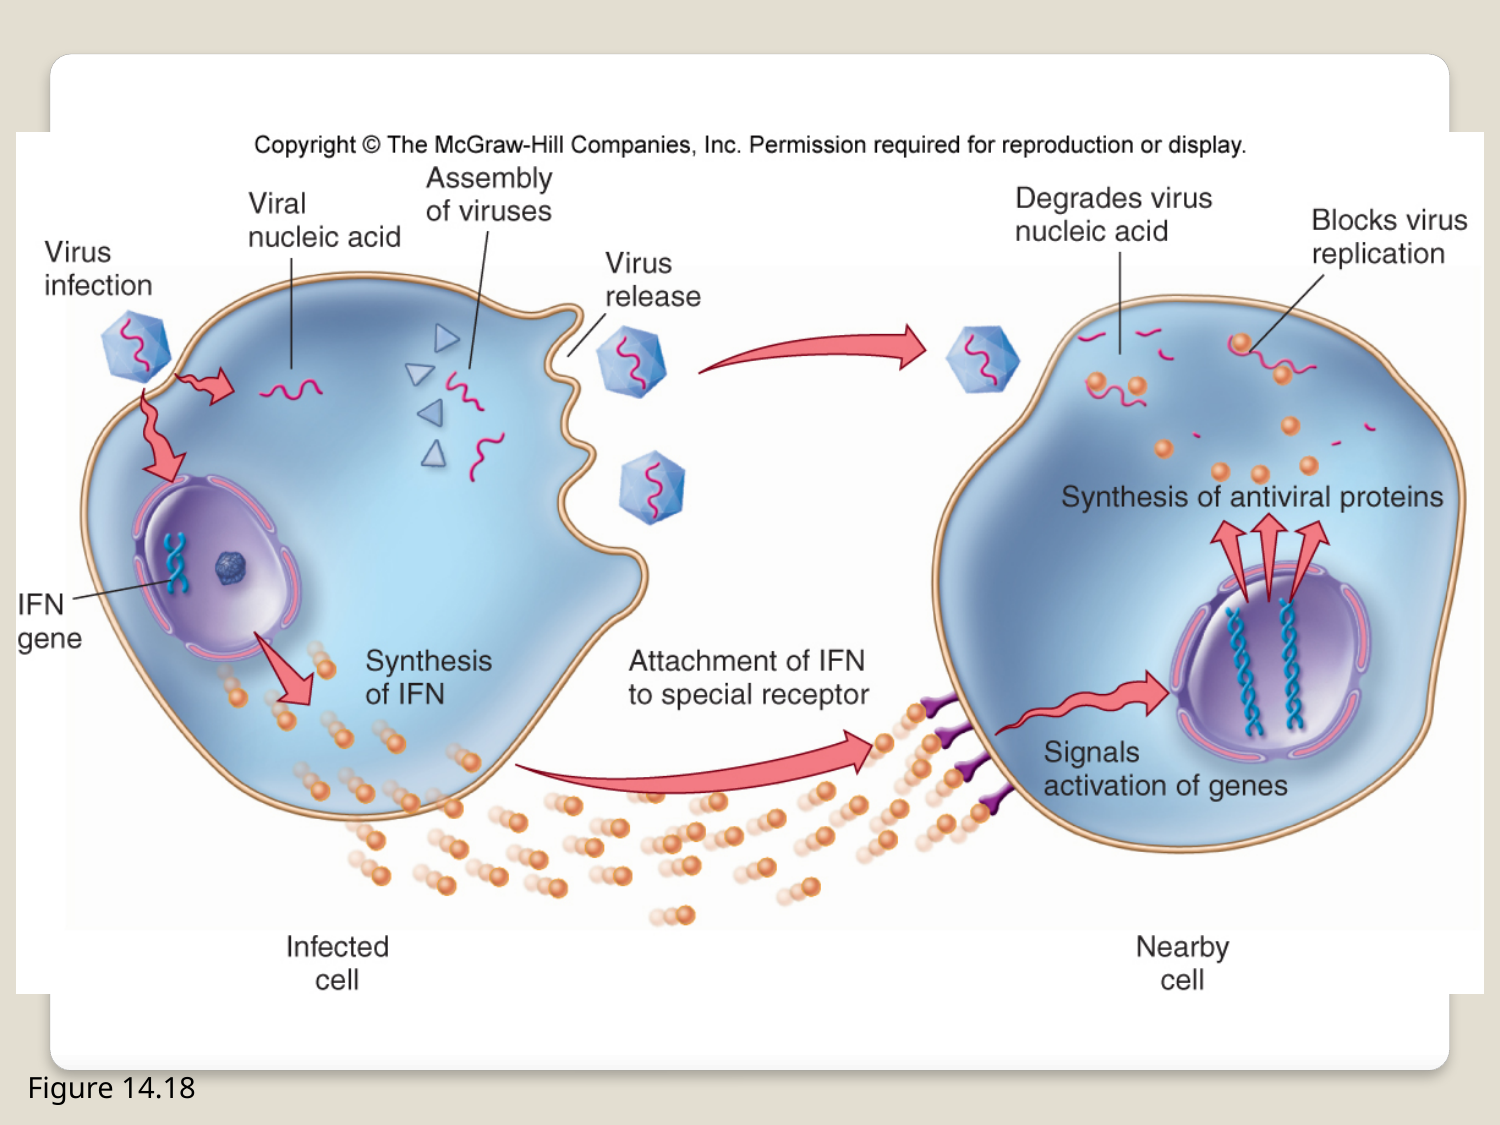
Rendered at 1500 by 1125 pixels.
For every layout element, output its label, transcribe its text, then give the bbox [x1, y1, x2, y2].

picture [16, 132, 1484, 994]
text_box Figure 14.18 [12, 1062, 275, 1113]
